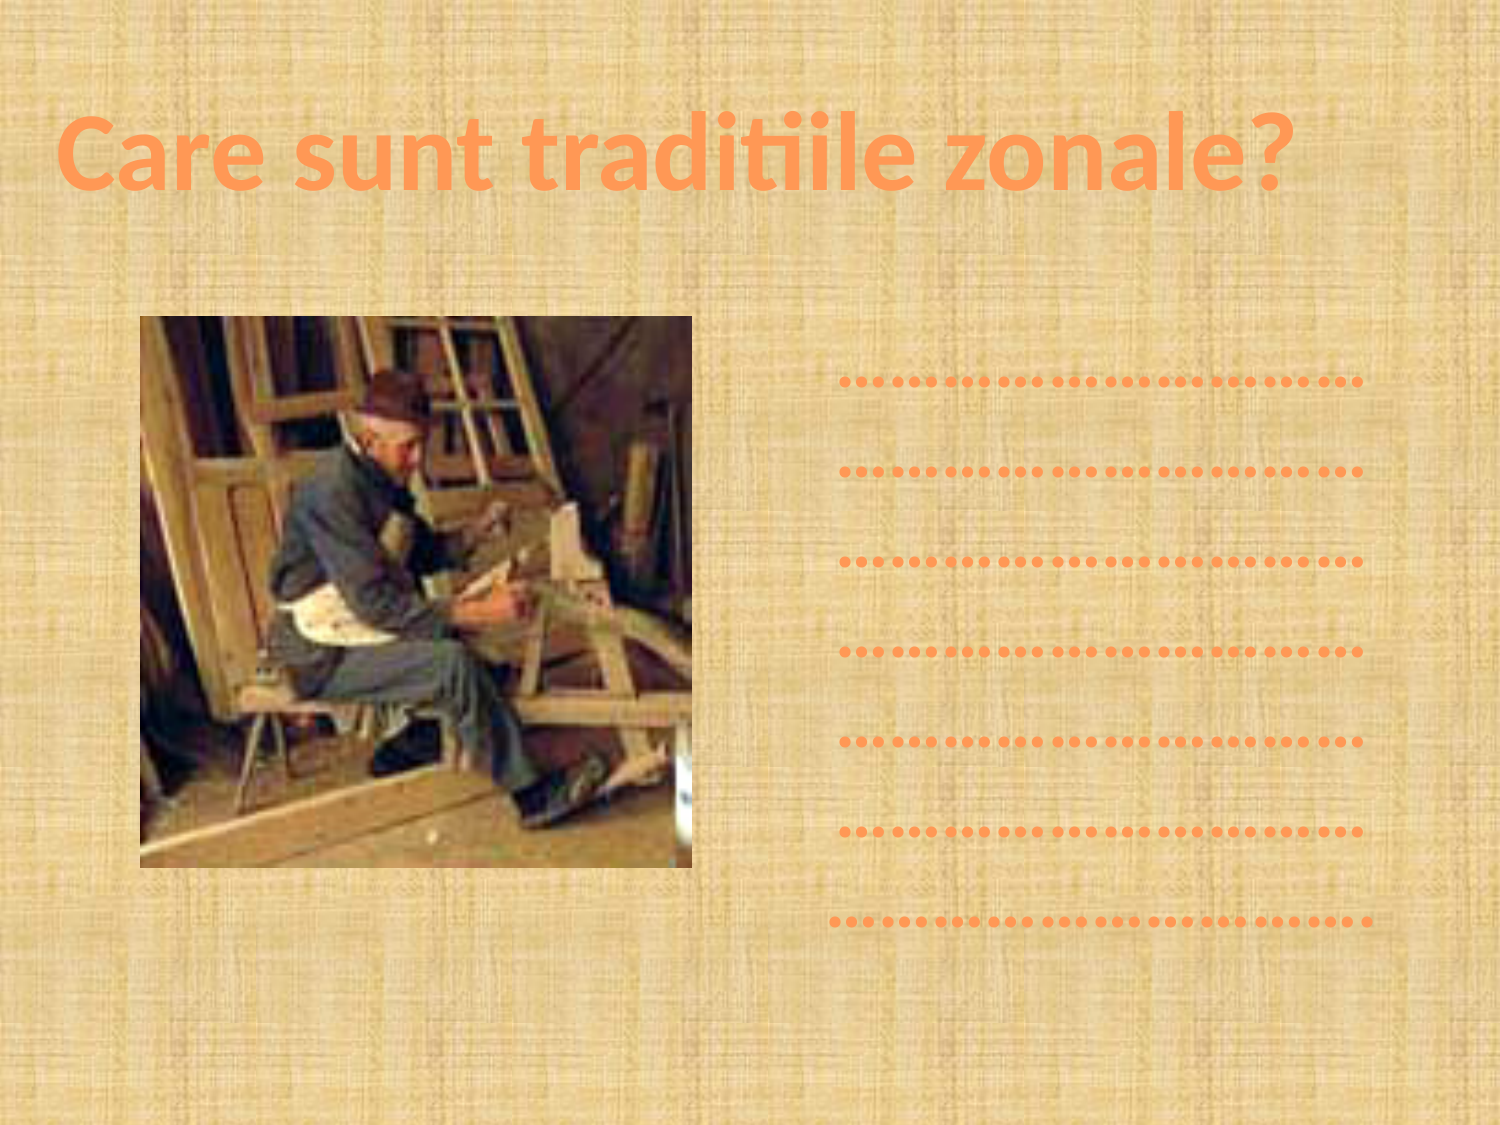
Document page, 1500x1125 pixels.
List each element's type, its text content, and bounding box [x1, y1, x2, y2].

text_box Care sunt traditiile zonale? [41, 70, 1316, 221]
picture [0, 0, 1500, 1125]
text_box …………………………………………………………………………………………………………………………………………………………………………………………. [808, 304, 1395, 950]
